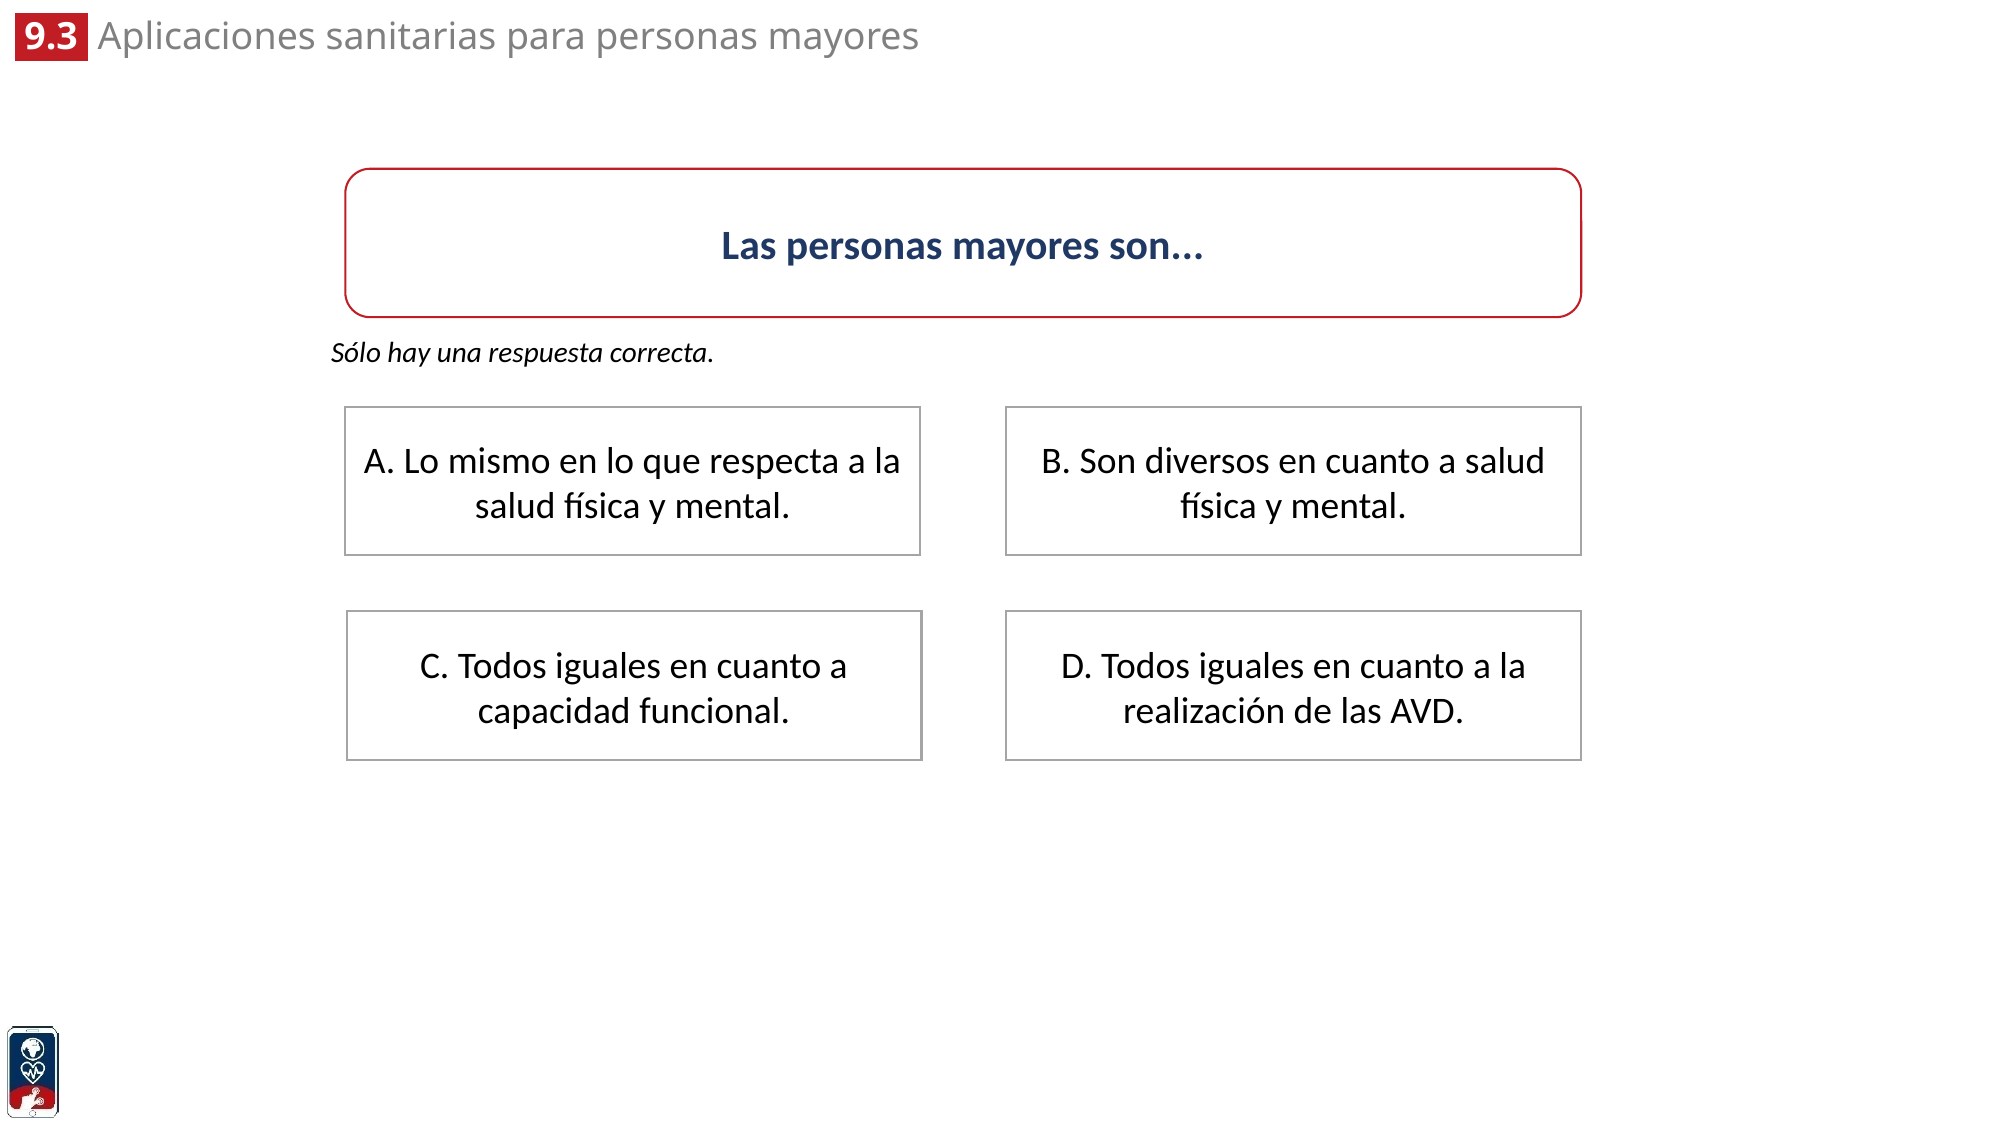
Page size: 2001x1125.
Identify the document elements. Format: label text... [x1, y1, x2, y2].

text_box C. Todos iguales en cuanto a capacidad funcional. [346, 610, 923, 761]
text_box Las personas mayores son... [344, 167, 1583, 319]
text_box B. Son diversos en cuanto a salud física y mental. [1005, 406, 1582, 556]
text_box Sólo hay una respuesta correcta. [316, 325, 731, 376]
text_box A. Lo mismo en lo que respecta a la salud física y mental. [344, 406, 921, 556]
picture [7, 1026, 59, 1118]
text_box D. Todos iguales en cuanto a la realización de las AVD. [1005, 610, 1582, 761]
